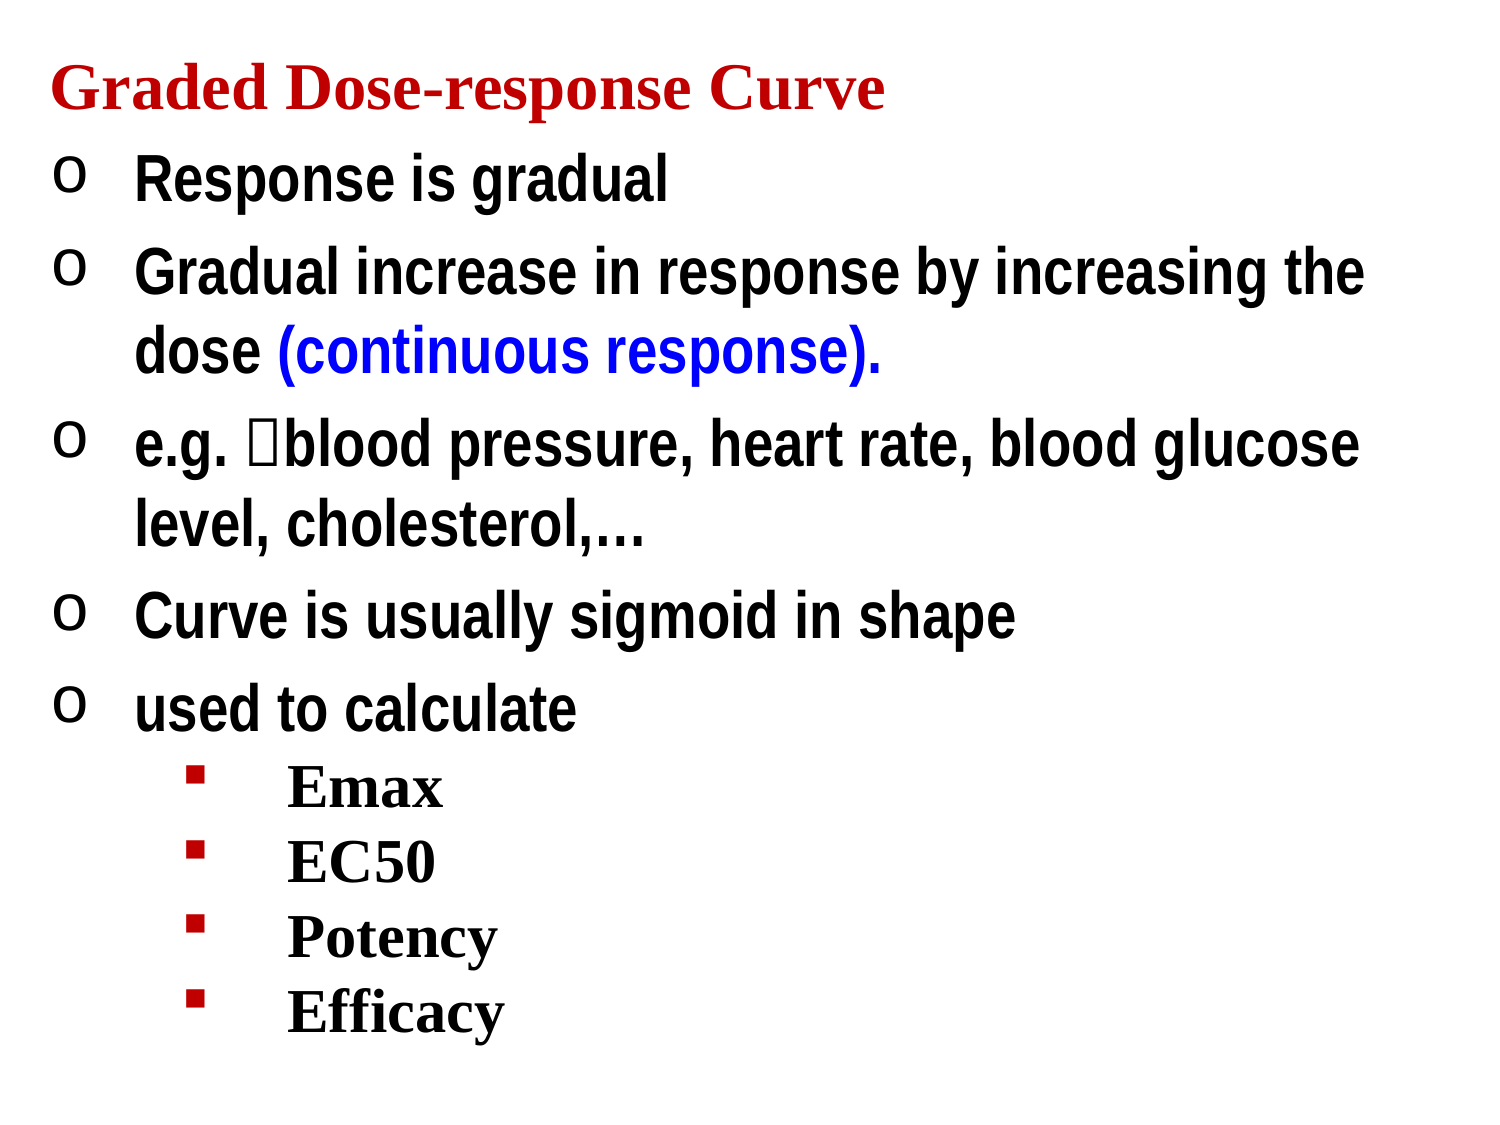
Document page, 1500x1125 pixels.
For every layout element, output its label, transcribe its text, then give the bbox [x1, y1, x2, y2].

text_box Graded Dose-response Curve Response is gradual Gradual increase in response by increasing the dose (continuous response). e.g. blood pressure, heart rate, blood glucose level, cholesterol,… Curve is usually sigmoid in shape used to calculate Emax EC50 Potency Efficacy [35, 35, 1489, 1052]
